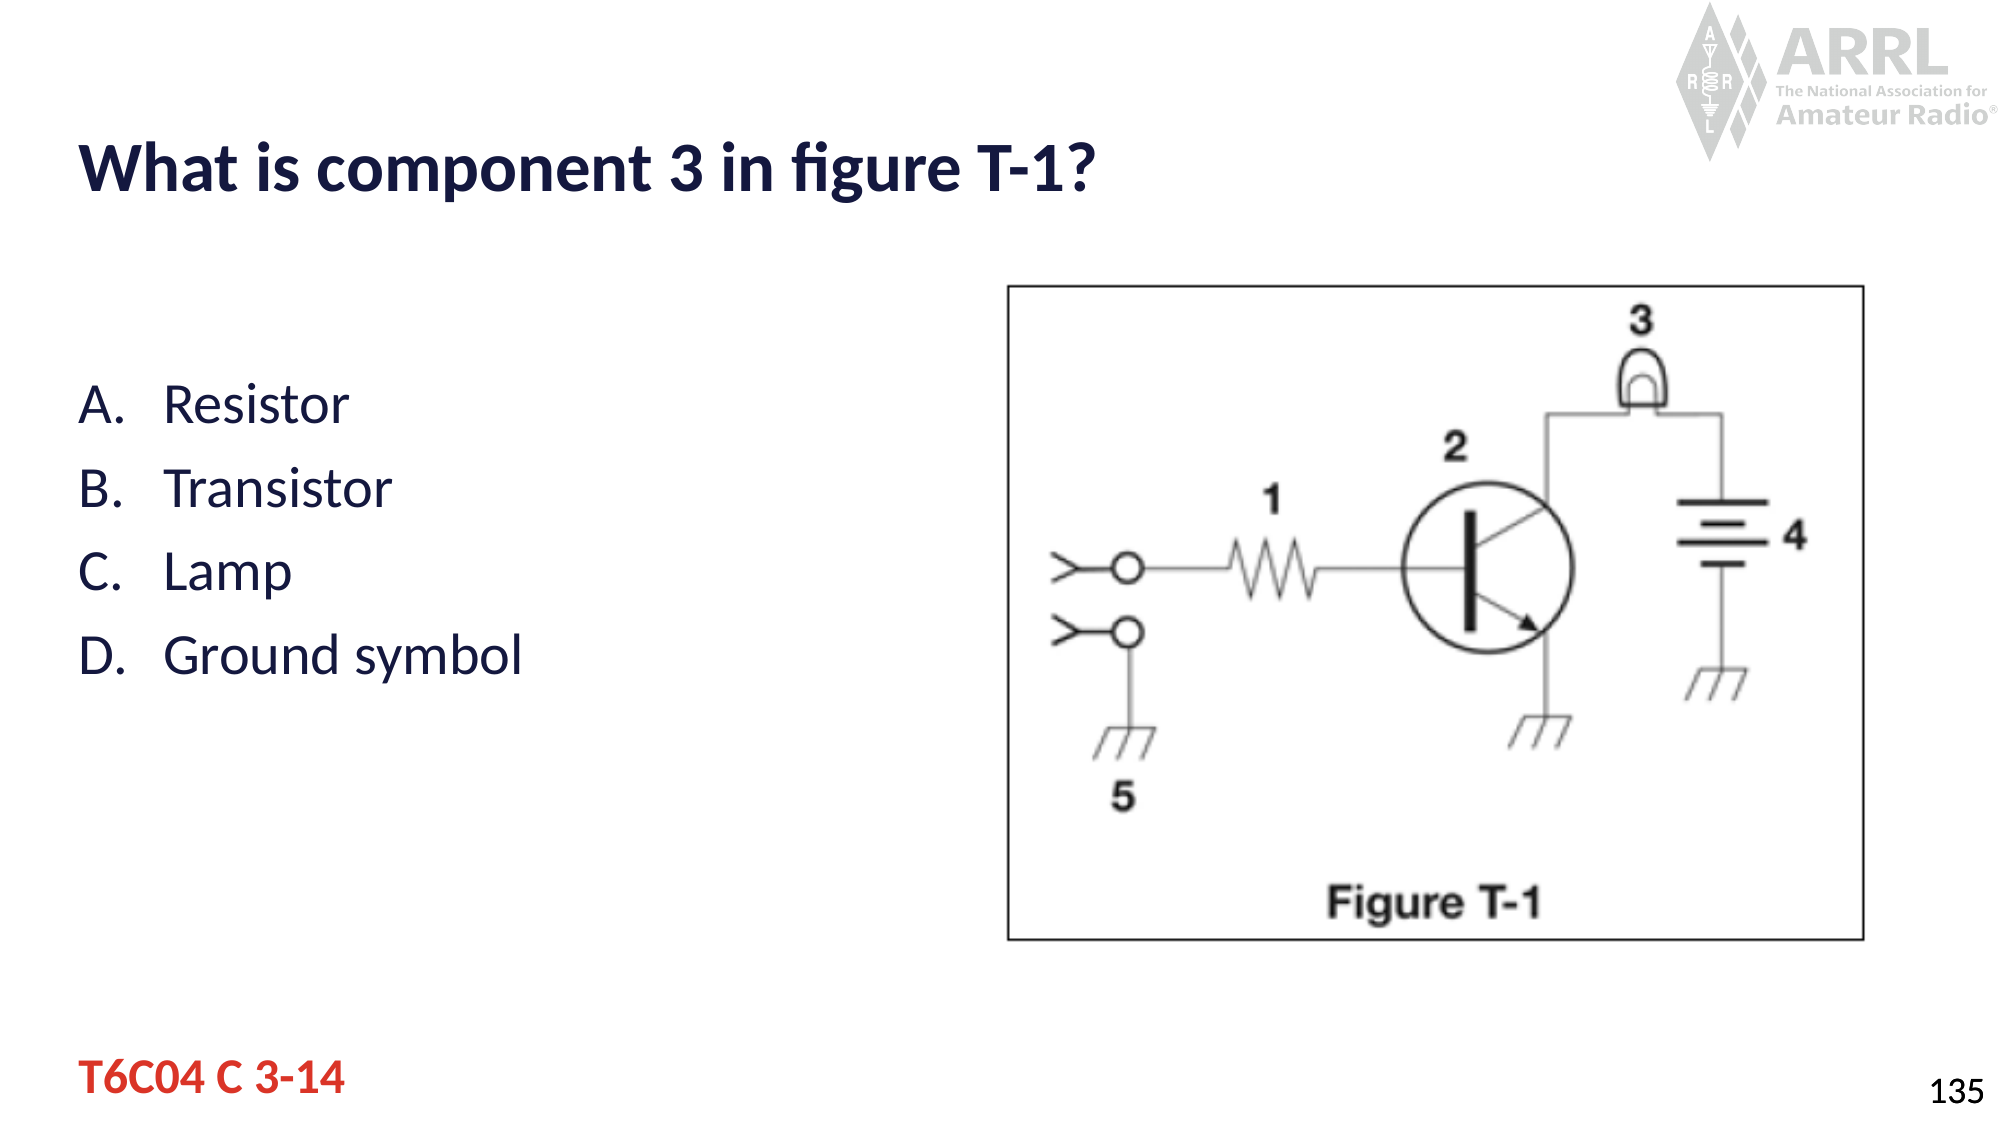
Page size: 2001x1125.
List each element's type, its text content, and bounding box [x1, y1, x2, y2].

title What is component 3 in figure T-1? [63, 59, 1863, 278]
picture [1674, 0, 2000, 164]
list Resistor Transistor Lamp Ground symbol [63, 365, 1863, 989]
text_box T6C04 C 3-14 [63, 1036, 921, 1112]
picture [999, 277, 1876, 948]
